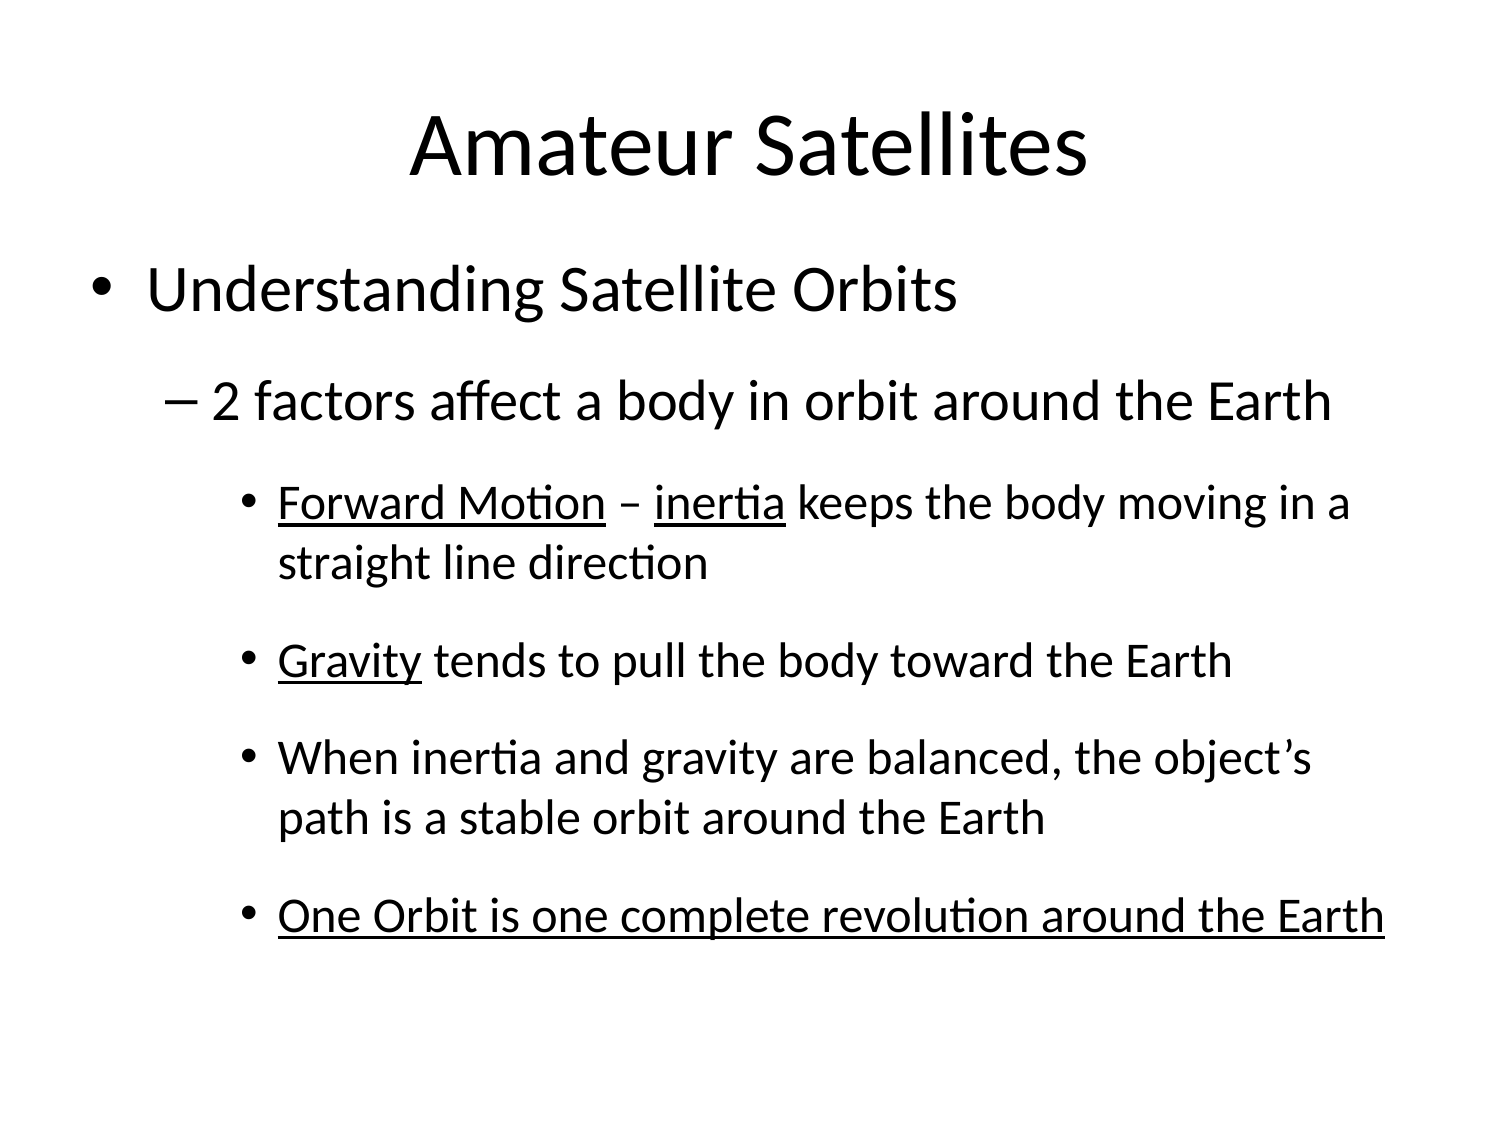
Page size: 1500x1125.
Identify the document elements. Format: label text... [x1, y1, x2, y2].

title Amateur Satellites [75, 45, 1425, 233]
list Understanding Satellite Orbits 2 factors affect a body in orbit around the Earth Forward Motion – inertia keeps the body moving in a straight line direction Gravity tends to pull the body toward the Earth When inertia and gravity are balanced, the object’s path is a stable orbit around the Earth One Orbit is one complete revolution around the Earth [75, 237, 1425, 1005]
